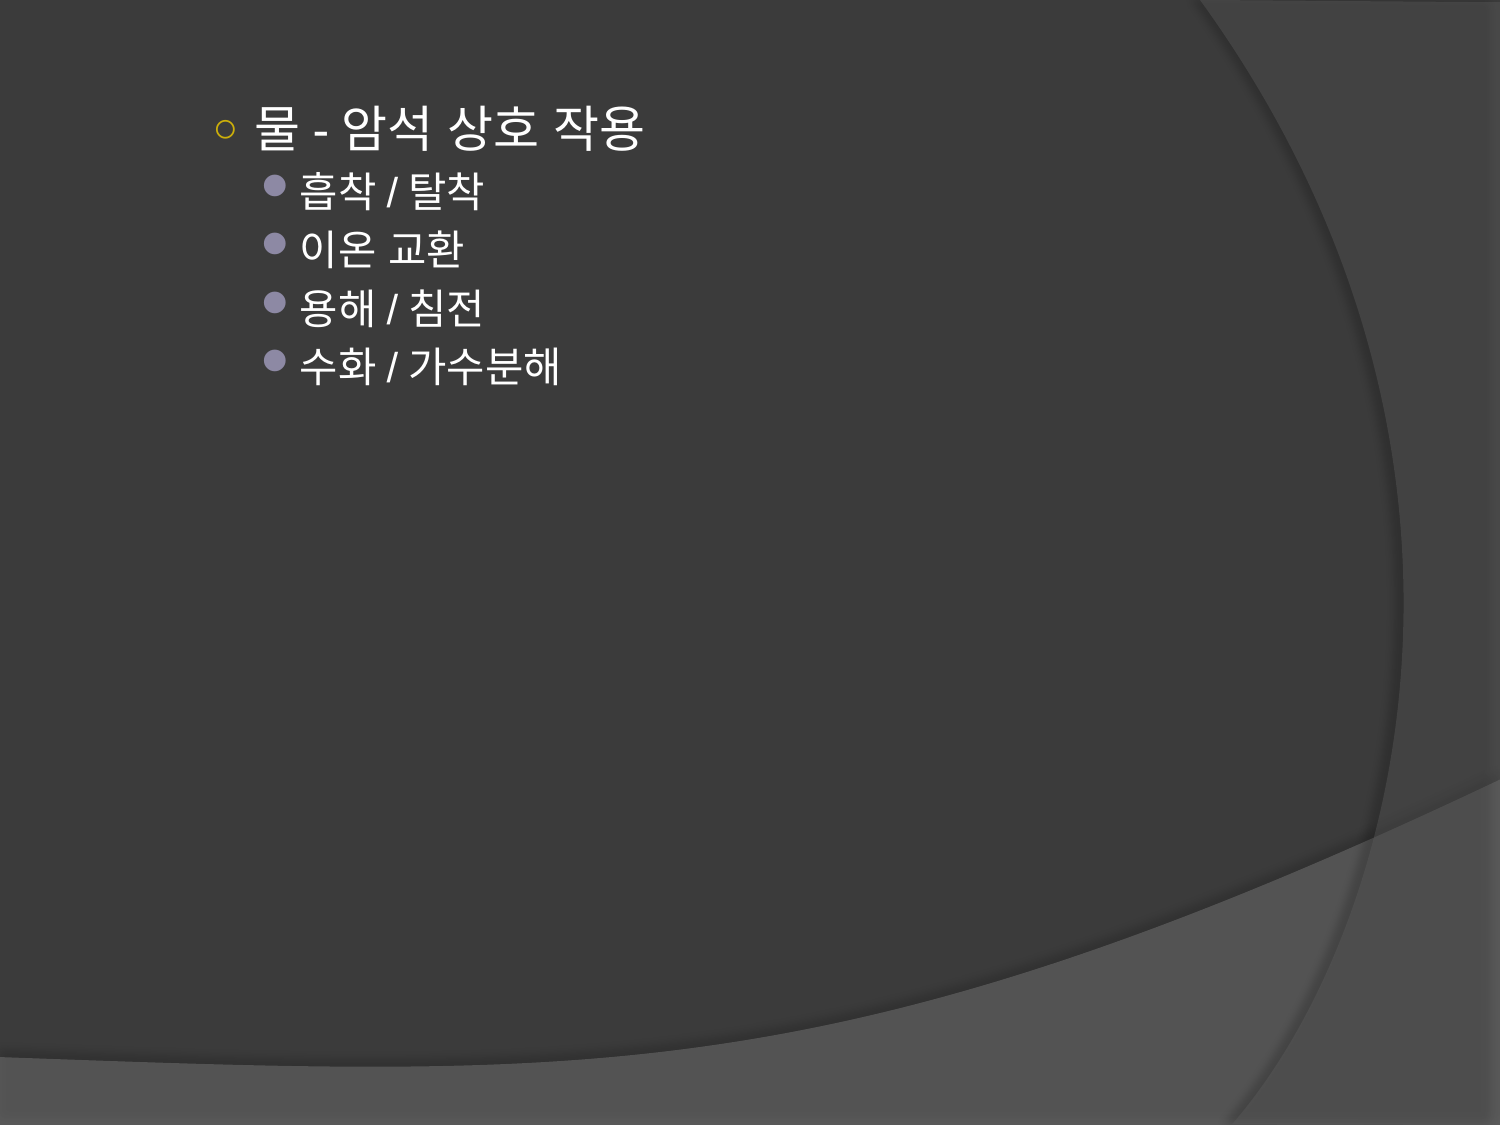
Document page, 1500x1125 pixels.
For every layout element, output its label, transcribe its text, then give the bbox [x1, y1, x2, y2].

list 물-암석 상호 작용 흡착/탈착 이온 교환 용해/침전 수화/가수분해 [75, 90, 1300, 846]
